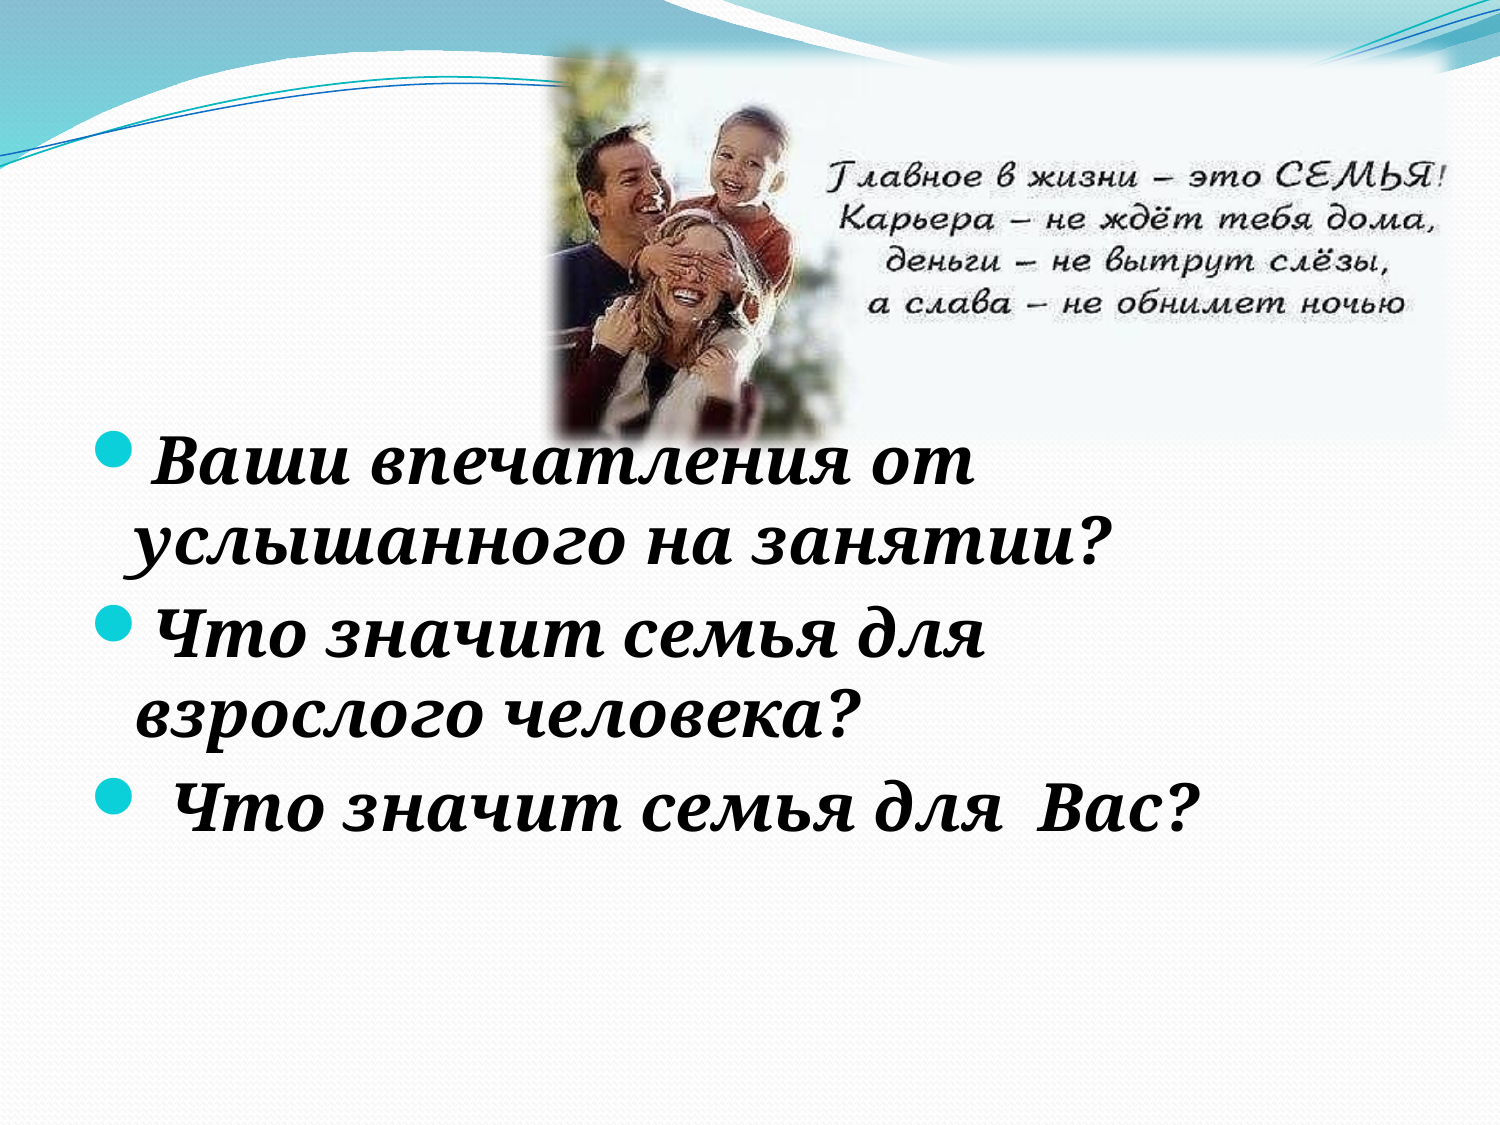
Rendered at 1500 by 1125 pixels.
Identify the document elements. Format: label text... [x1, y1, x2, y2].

list Ваши впечатления от услышанного на занятии? Что значит семья для взрослого человека? Что значит семья для Вас? [75, 410, 1289, 1038]
picture [538, 34, 1463, 456]
